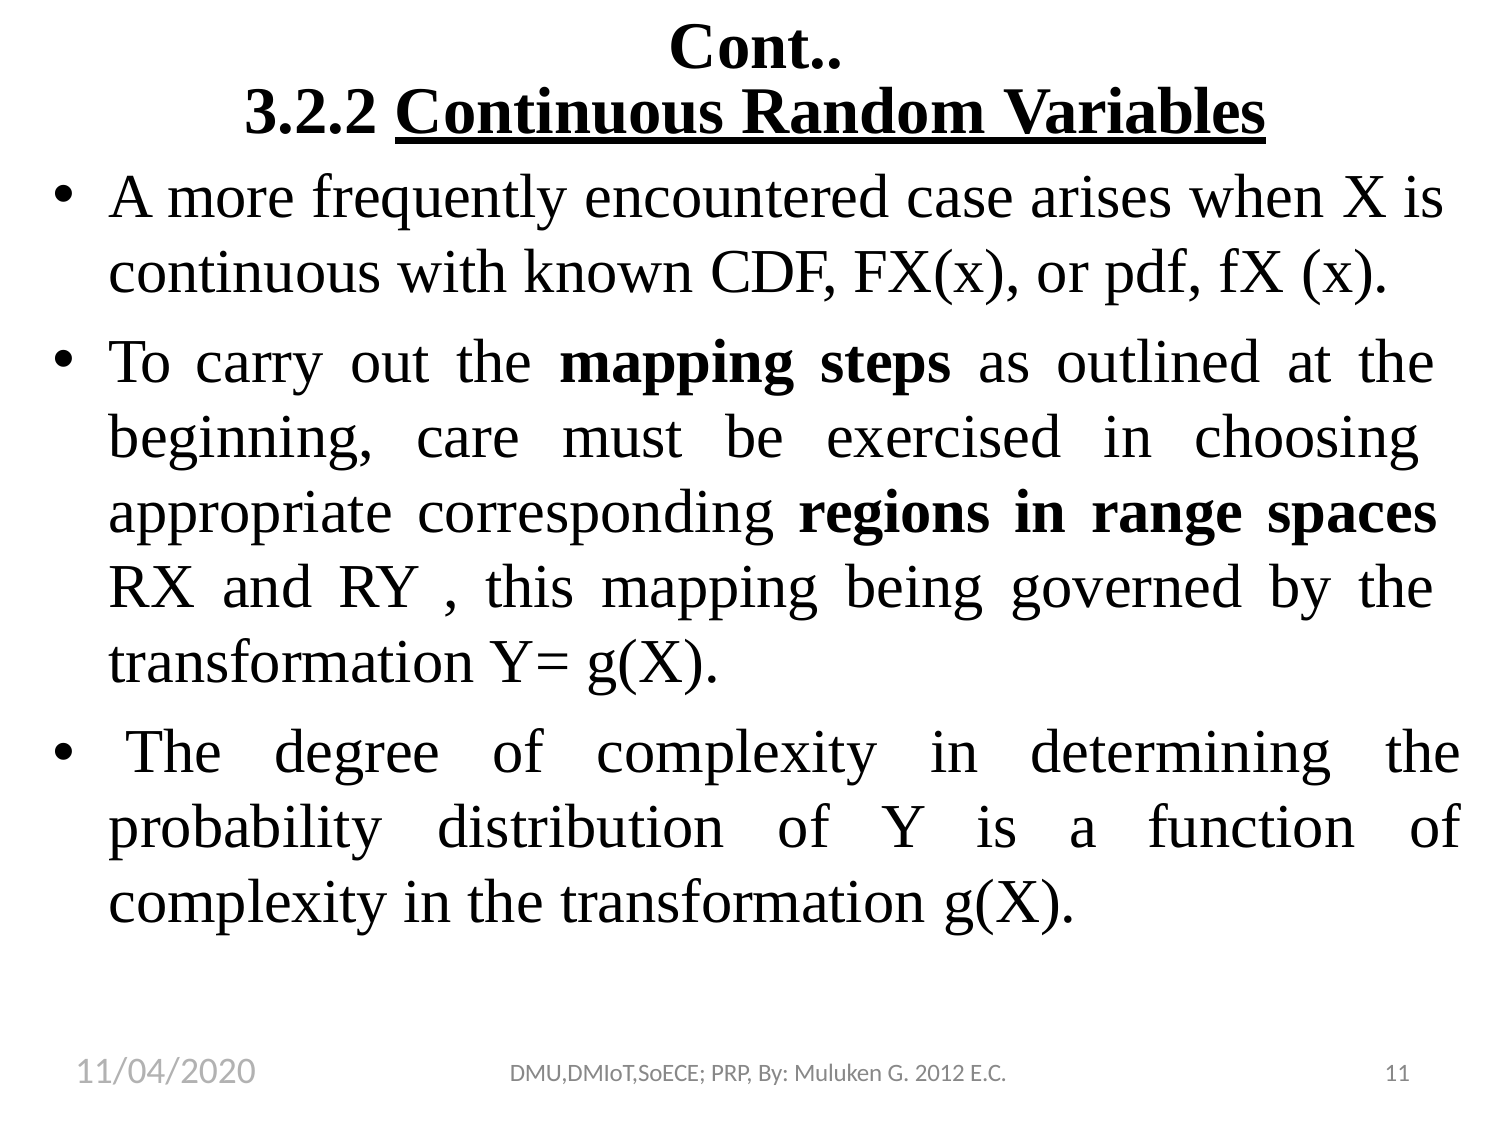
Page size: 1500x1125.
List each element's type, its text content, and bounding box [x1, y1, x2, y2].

footer DMU,DMIoT,SoECE; PRP, By: Muluken G. 2012 E.C. [507, 1060, 1146, 1125]
slide_number 11 [1378, 1060, 1417, 1090]
text_box 3.2.2 Continuous Random Variables A more frequently encountered case arises when X is continuous with known CDF, FX(x), or pdf, fX (x). To carry out the mapping steps as outlined at the beginning, care must be exercised in choosing appropriate corresponding regions in range spaces RX and RY , this mapping being governed by the transformation Y= g(X). [50, 55, 1463, 695]
title Cont.. [666, 0, 846, 55]
text_box complexity in the transformation g(X). [106, 858, 1083, 936]
text_box • [50, 708, 77, 786]
text_box The degree of complexity in determining the of [121, 708, 1463, 861]
text_box probability distribution of Y is a [106, 783, 121, 858]
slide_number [75, 1046, 420, 1103]
